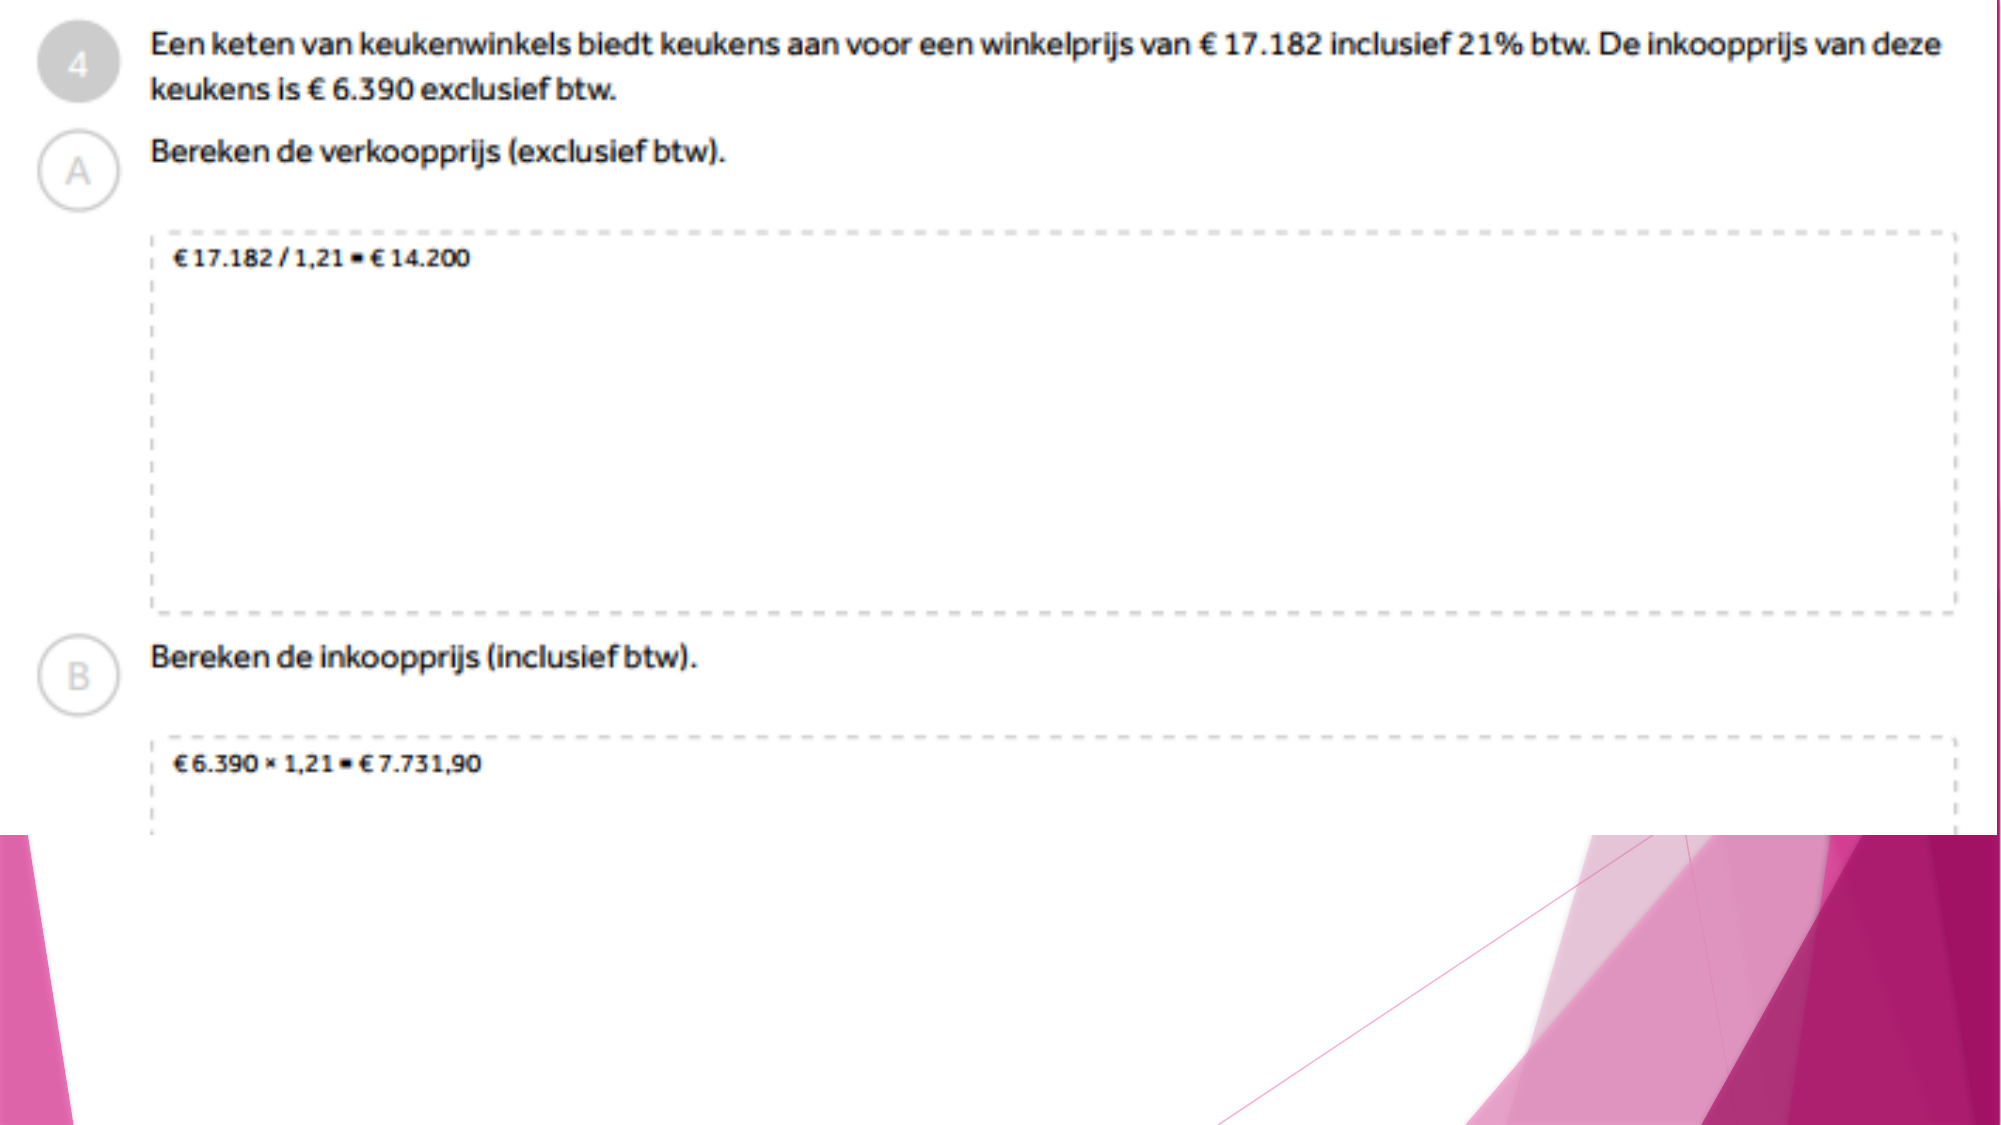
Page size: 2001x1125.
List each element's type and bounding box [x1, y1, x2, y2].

picture [0, 0, 1998, 836]
